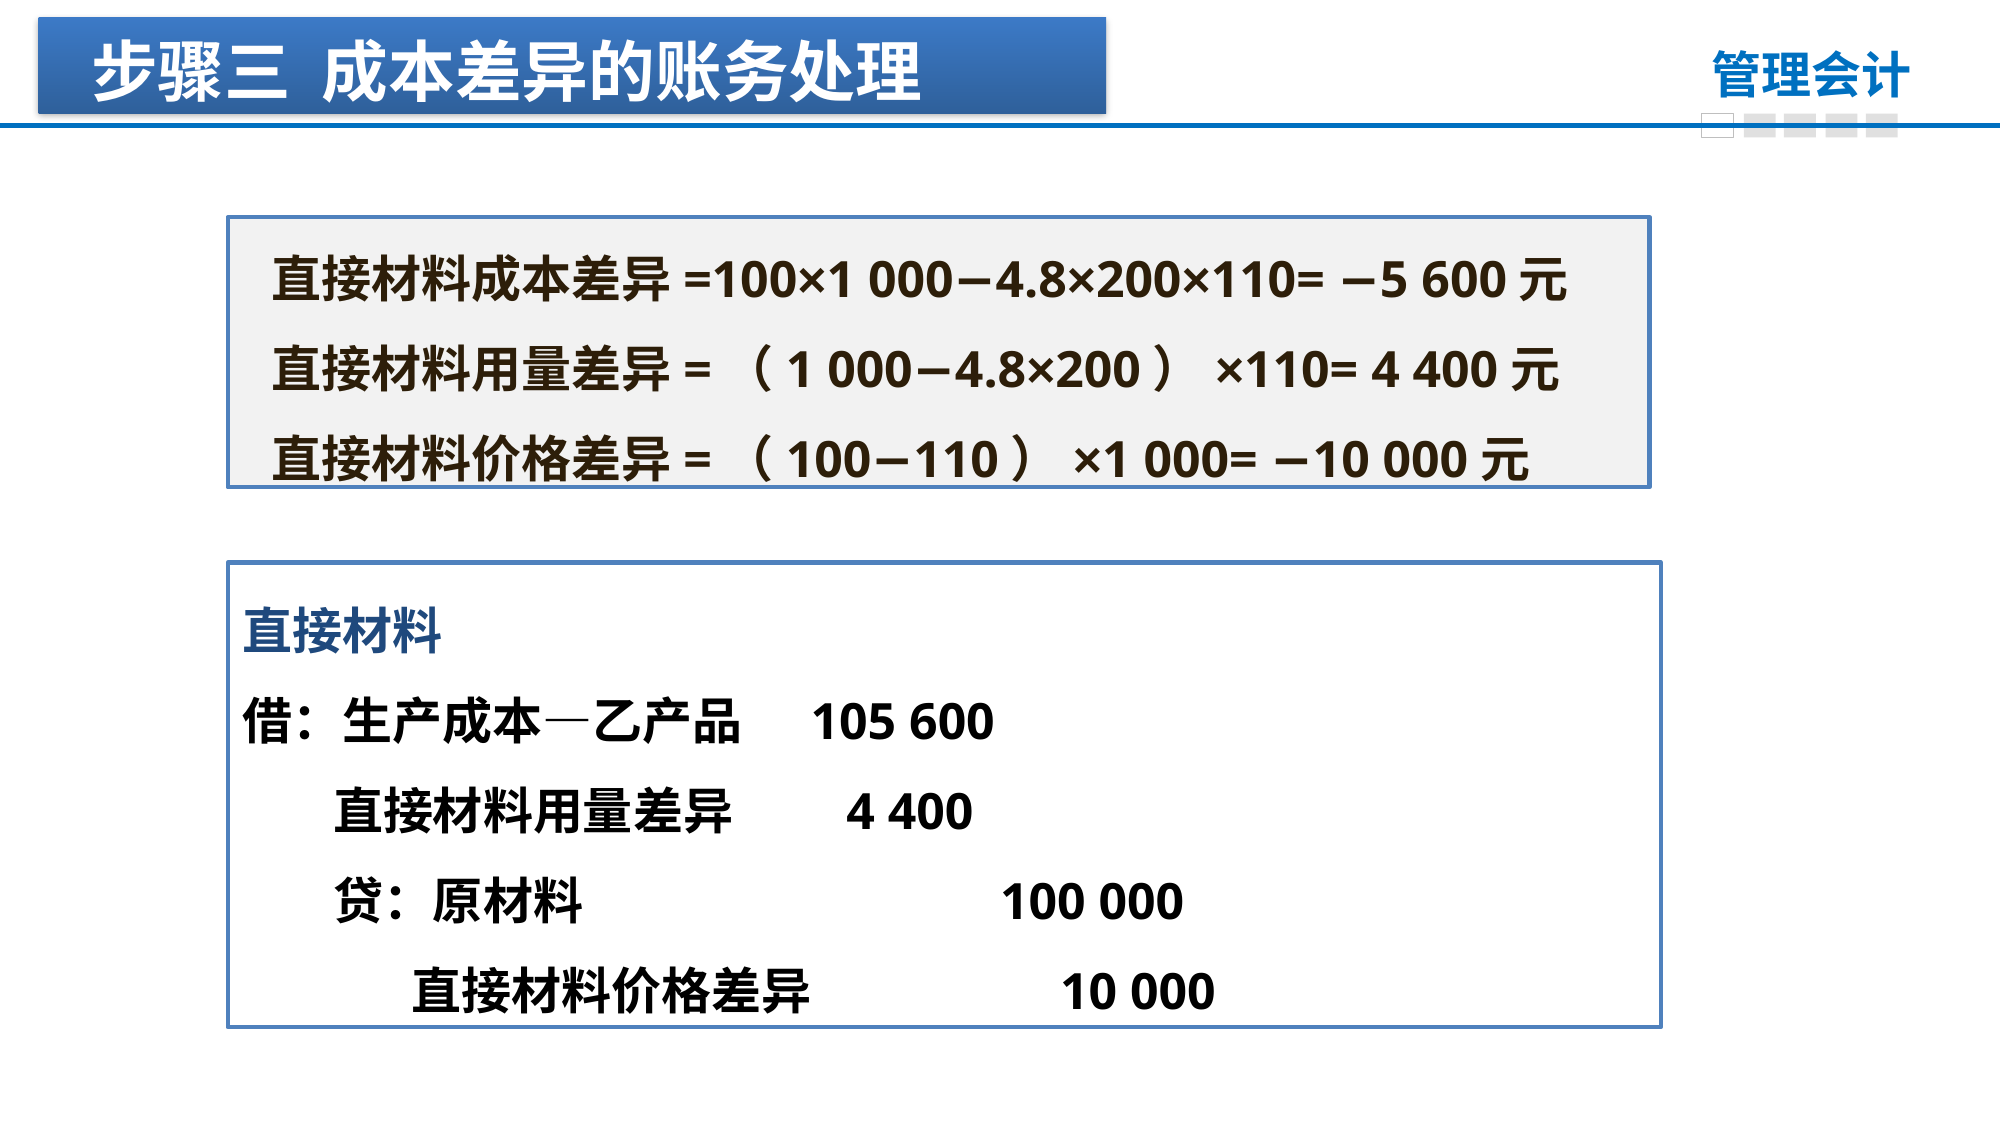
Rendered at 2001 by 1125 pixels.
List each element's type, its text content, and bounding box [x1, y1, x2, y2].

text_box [38, 17, 1107, 119]
text_box 直接材料 借：生产成本—乙产品 105 600 直接材料用量差异 4 400 贷：原材料 100 000 直接材料价格差异 10 000 [226, 560, 1663, 1029]
text_box 直接材料成本差异=100×1 000−4.8×200×110= −5 600元 直接材料用量差异=（1 000−4.8×200）×110= 4 400元 直接材料价格差异=（100−110）×1 000= −10 000元 [226, 215, 1652, 489]
